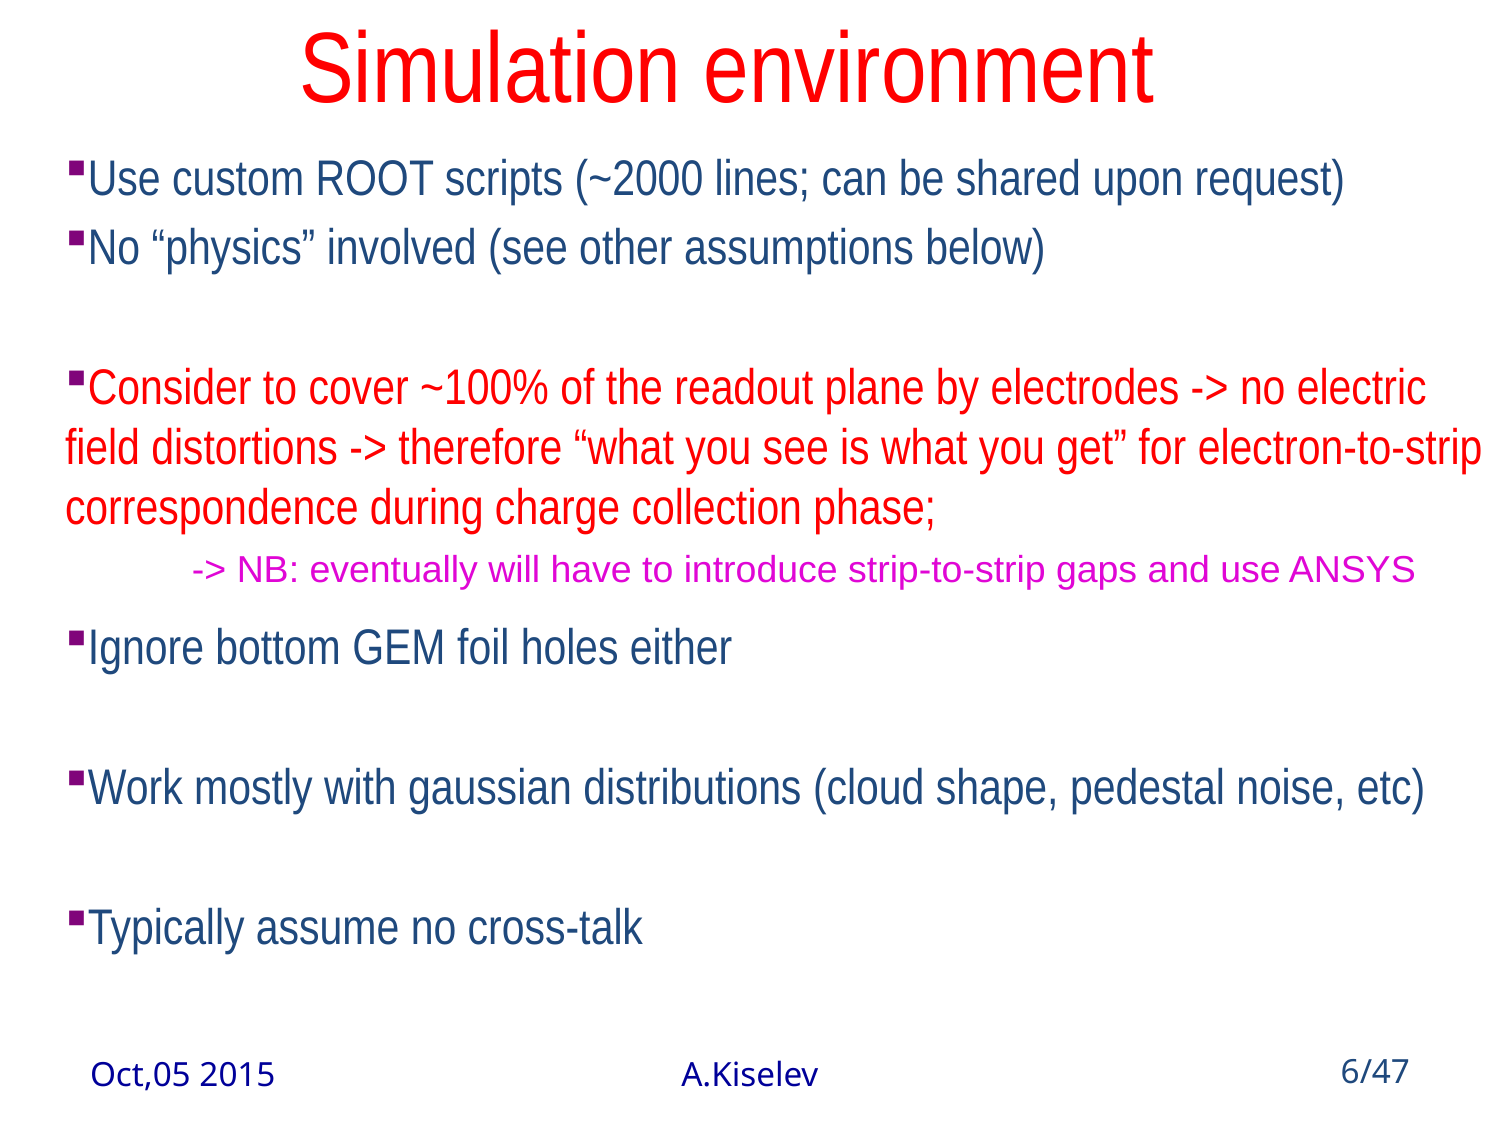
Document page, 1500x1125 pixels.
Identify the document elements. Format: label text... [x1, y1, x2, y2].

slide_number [75, 1050, 425, 1103]
footer A.Kiselev [512, 1050, 988, 1103]
text_box -> NB: eventually will have to introduce strip-to-strip gaps and use ANSYS [177, 537, 1432, 598]
title Simulation environment [0, 0, 1500, 125]
slide_number 6/47 [1074, 1050, 1425, 1103]
text_box Use custom ROOT scripts (~2000 lines; can be shared upon request) No “physics” involved (see other assumptions below) Consider to cover ~100% of the readout plane by electrodes -> no electric field distortions -> therefore “what you see is what you get” for electron-to-strip correspondence during charge collection phase; Ignore bottom GEM foil holes either Work mostly with gaussian distributions (cloud shape, pedestal noise, etc) Typically assume no cross-talk [50, 137, 1500, 1050]
